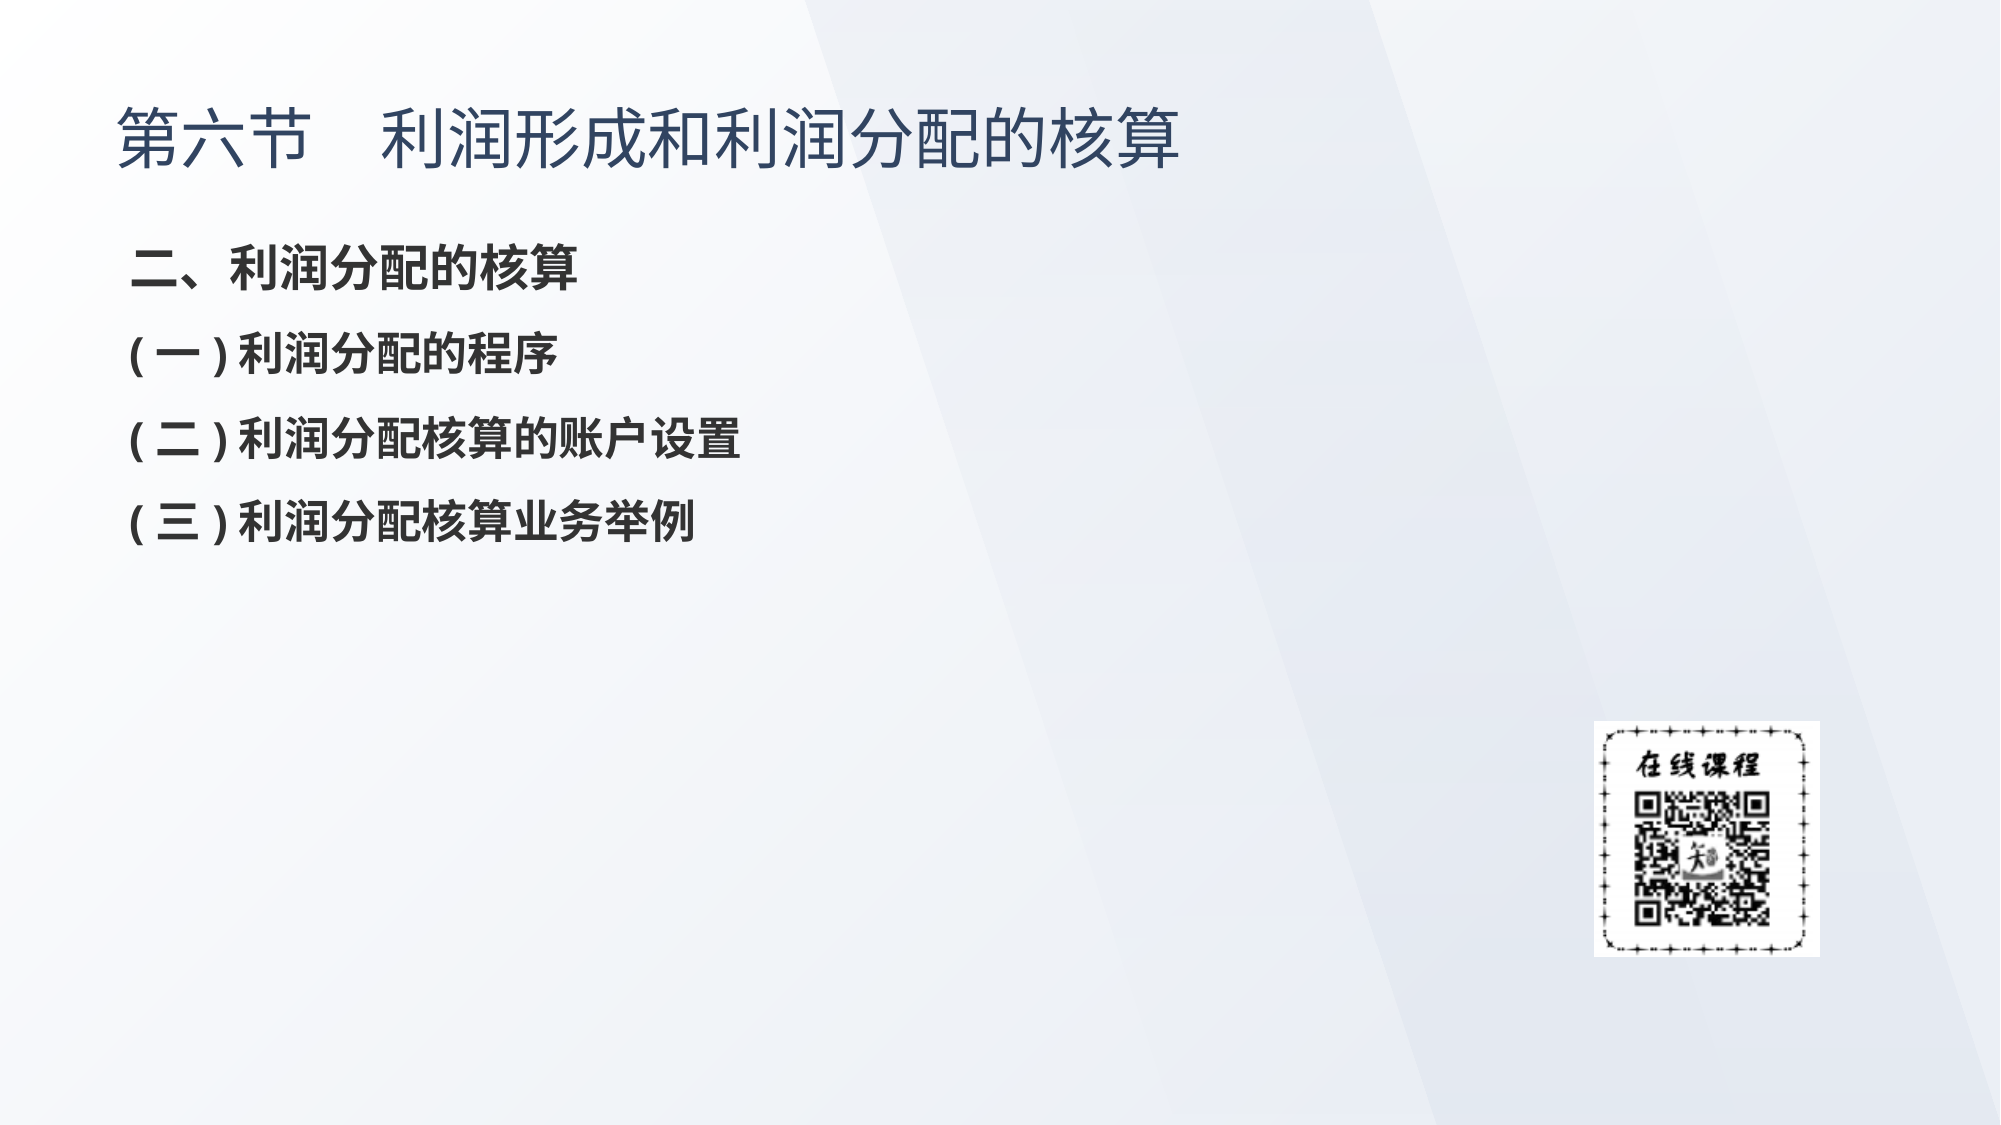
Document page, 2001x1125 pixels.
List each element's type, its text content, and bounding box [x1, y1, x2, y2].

title 第六节 利润形成和利润分配的核算 [114, 59, 1886, 178]
text_box 二、利润分配的核算 (一)利润分配的程序 (二)利润分配核算的账户设置 (三)利润分配核算业务举例 [114, 213, 1886, 1013]
picture [1593, 721, 1820, 957]
